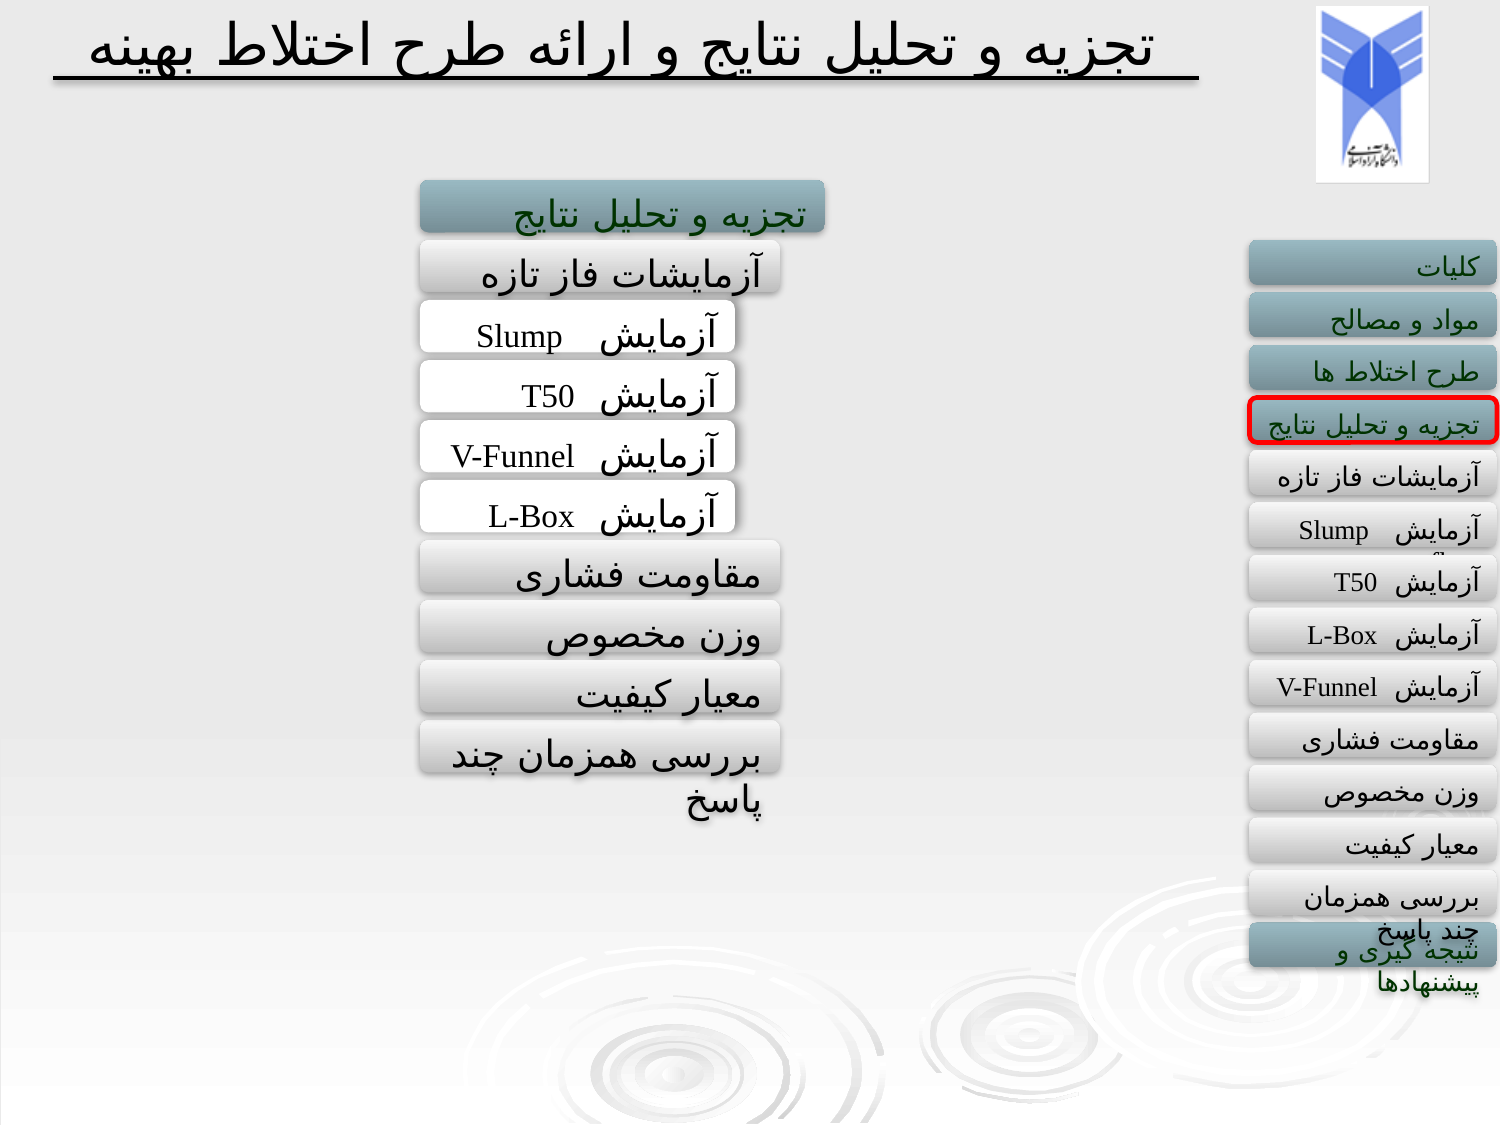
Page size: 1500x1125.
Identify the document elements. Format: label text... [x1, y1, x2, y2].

text_box کلیات [1249, 239, 1497, 285]
text_box آزمایشات فاز تازه [419, 239, 780, 293]
text_box تجزیه و تحلیل نتایج [419, 179, 825, 233]
text_box مقاومت فشاری [419, 539, 780, 593]
text_box آزمايش V-Funnel [419, 420, 735, 473]
text_box آزمايش V-Funnel [1249, 660, 1497, 705]
text_box آزمايش L-Box [1249, 607, 1497, 653]
text_box مقاومت فشاری [1249, 713, 1497, 758]
text_box آزمایش T50 [1249, 554, 1497, 600]
picture [1316, 6, 1432, 185]
text_box مواد و مصالح [1249, 292, 1497, 338]
text_box آزمايش Slump flow [419, 299, 735, 353]
subtitle تجزیه و تحلیل نتایج و ارائه طرح اختلاط بهینه [0, 0, 1246, 1125]
text_box نتیجه گیری و پیشنهادها [1249, 923, 1497, 968]
text_box آزمایشات فاز تازه [1249, 449, 1497, 495]
text_box آزمایش T50 [419, 360, 735, 413]
text_box وزن مخصوص [419, 600, 780, 653]
text_box وزن مخصوص [1249, 764, 1497, 810]
text_box معیار کیفیت [419, 660, 780, 713]
text_box بررسی همزمان چند پاسخ [419, 721, 780, 773]
text_box آزمايش L-Box [419, 479, 735, 533]
text_box بررسی همزمان چند پاسخ [1249, 869, 1497, 915]
text_box آزمايش Slump flow [1249, 502, 1497, 548]
table_cell 21.187 [415, 245, 783, 540]
text_box تجزیه و تحلیل نتایج [1249, 397, 1497, 443]
text_box طرح اختلاط ها [1249, 344, 1497, 390]
text_box معیار کیفیت [1249, 817, 1497, 863]
